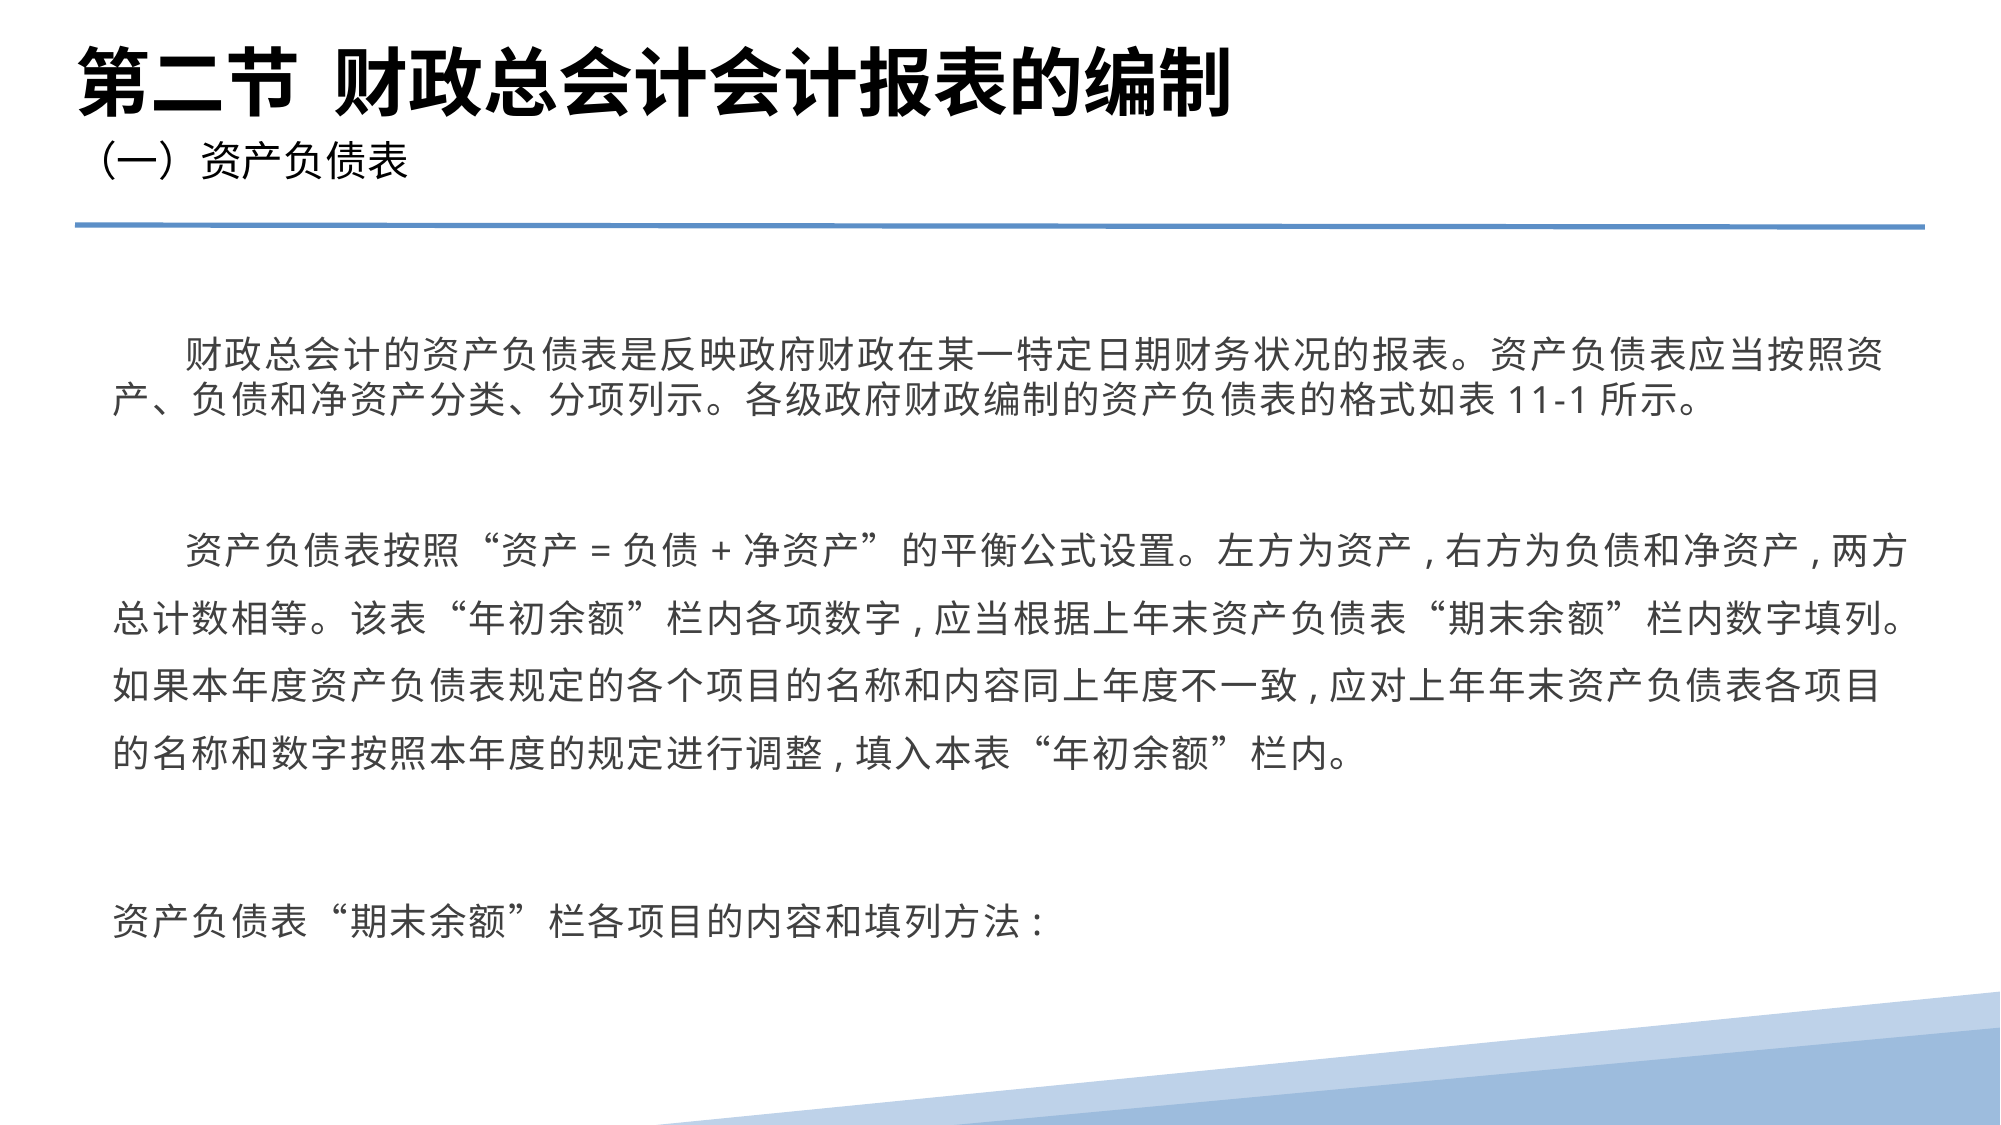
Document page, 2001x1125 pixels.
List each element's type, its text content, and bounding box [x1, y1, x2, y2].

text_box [74, 224, 1925, 228]
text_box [656, 991, 2000, 1125]
text_box 财政总会计的资产负债表是反映政府财政在某一特定日期财务状况的报表。资产负债表应当按照资产、负债和净资产分类、分项列示。各级政府财政编制的资产负债表的格式如表11-1所示。 资产负债表按照“资产=负债+净资产”的平衡公式设置。左方为资产,右方为负债和净资产,两方总计数相等。该表“年初余额”栏内各项数字,应当根据上年末资产负债表“期末余额”栏内数字填列。如果本年度资产负债表规定的各个项目的名称和内容同上年度不一致,应对上年年末资产负债表各项目的名称和数字按照本年度的规定进行调整,填入本表“年初余额”栏内。 资产负债表“期末余额”栏各项目的内容和填列方法: [102, 252, 1925, 1022]
text_box 第二节 财政总会计会计报表的编制 [75, 24, 1925, 124]
text_box （一）资产负债表 [75, 124, 1925, 200]
